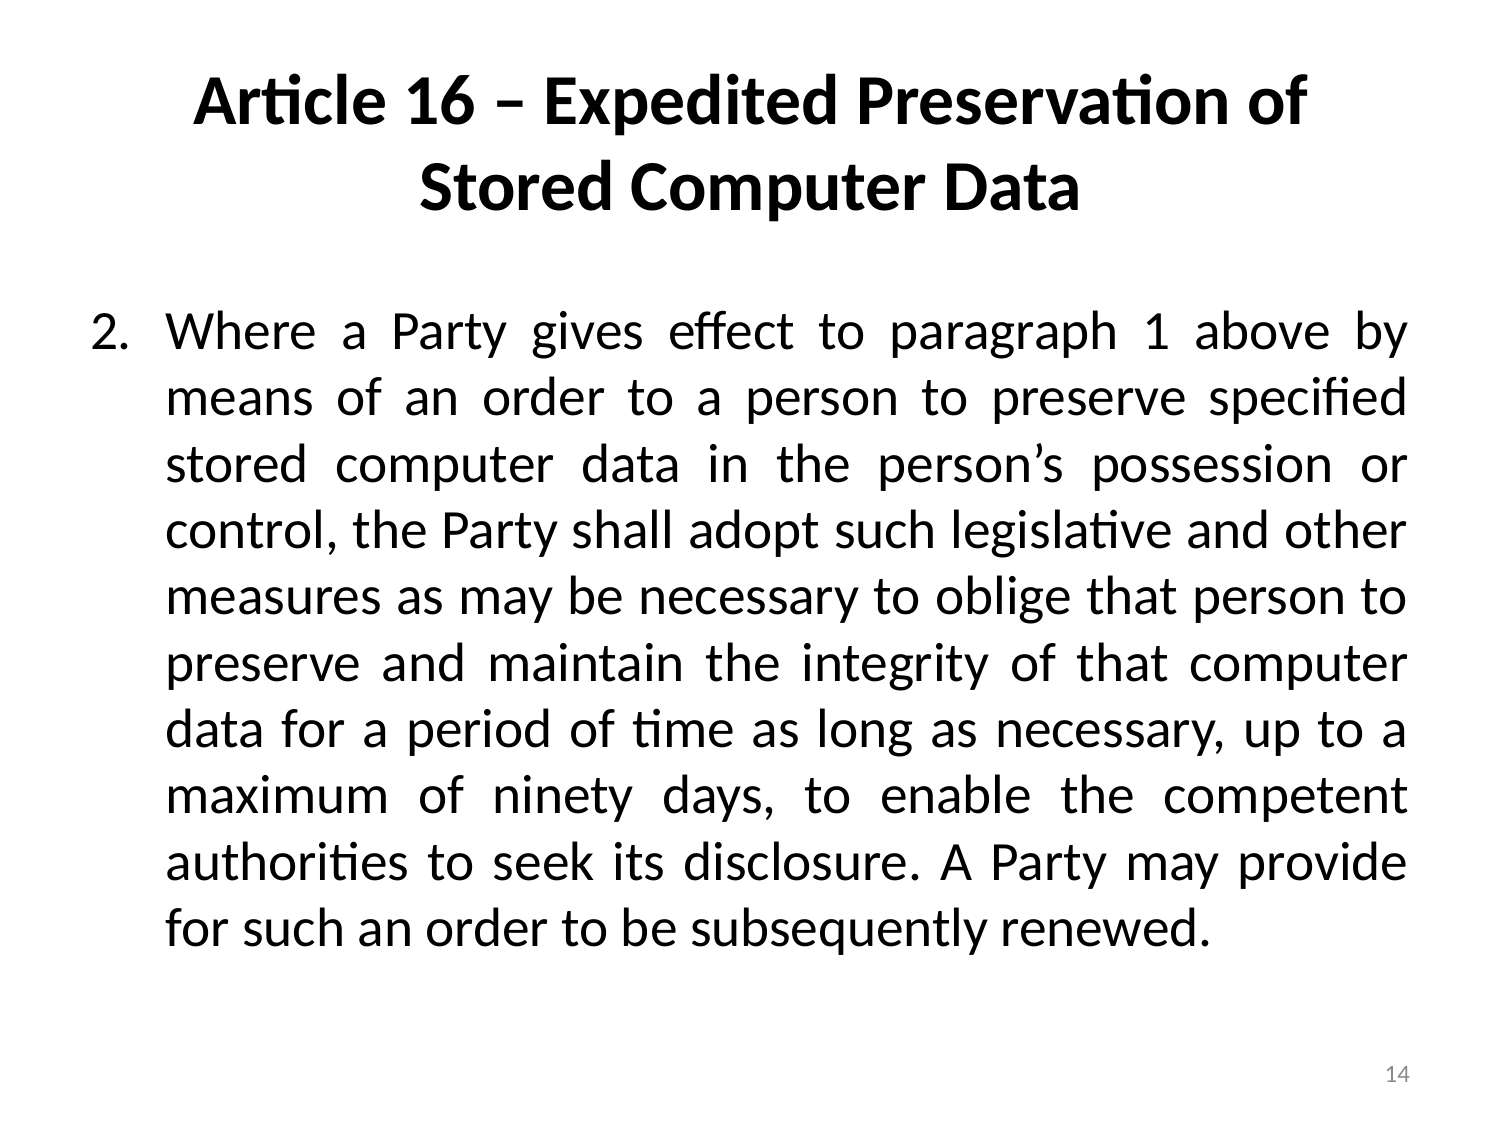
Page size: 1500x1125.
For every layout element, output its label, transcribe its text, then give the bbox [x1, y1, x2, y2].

title Article 16 – Expedited Preservation of Stored Computer Data [76, 44, 1426, 232]
list Where a Party gives effect to paragraph 1 above by means of an order to a person to preserve specified stored computer data in the person’s possession or control, the Party shall adopt such legislative and other measures as may be necessary to oblige that person to preserve and maintain the integrity of that computer data for a period of time as long as necessary, up to a maximum of ninety days, to enable the competent authorities to seek its disclosure. A Party may provide for such an order to be subsequently renewed. [74, 286, 1426, 1030]
slide_number 14 [1074, 1042, 1425, 1103]
